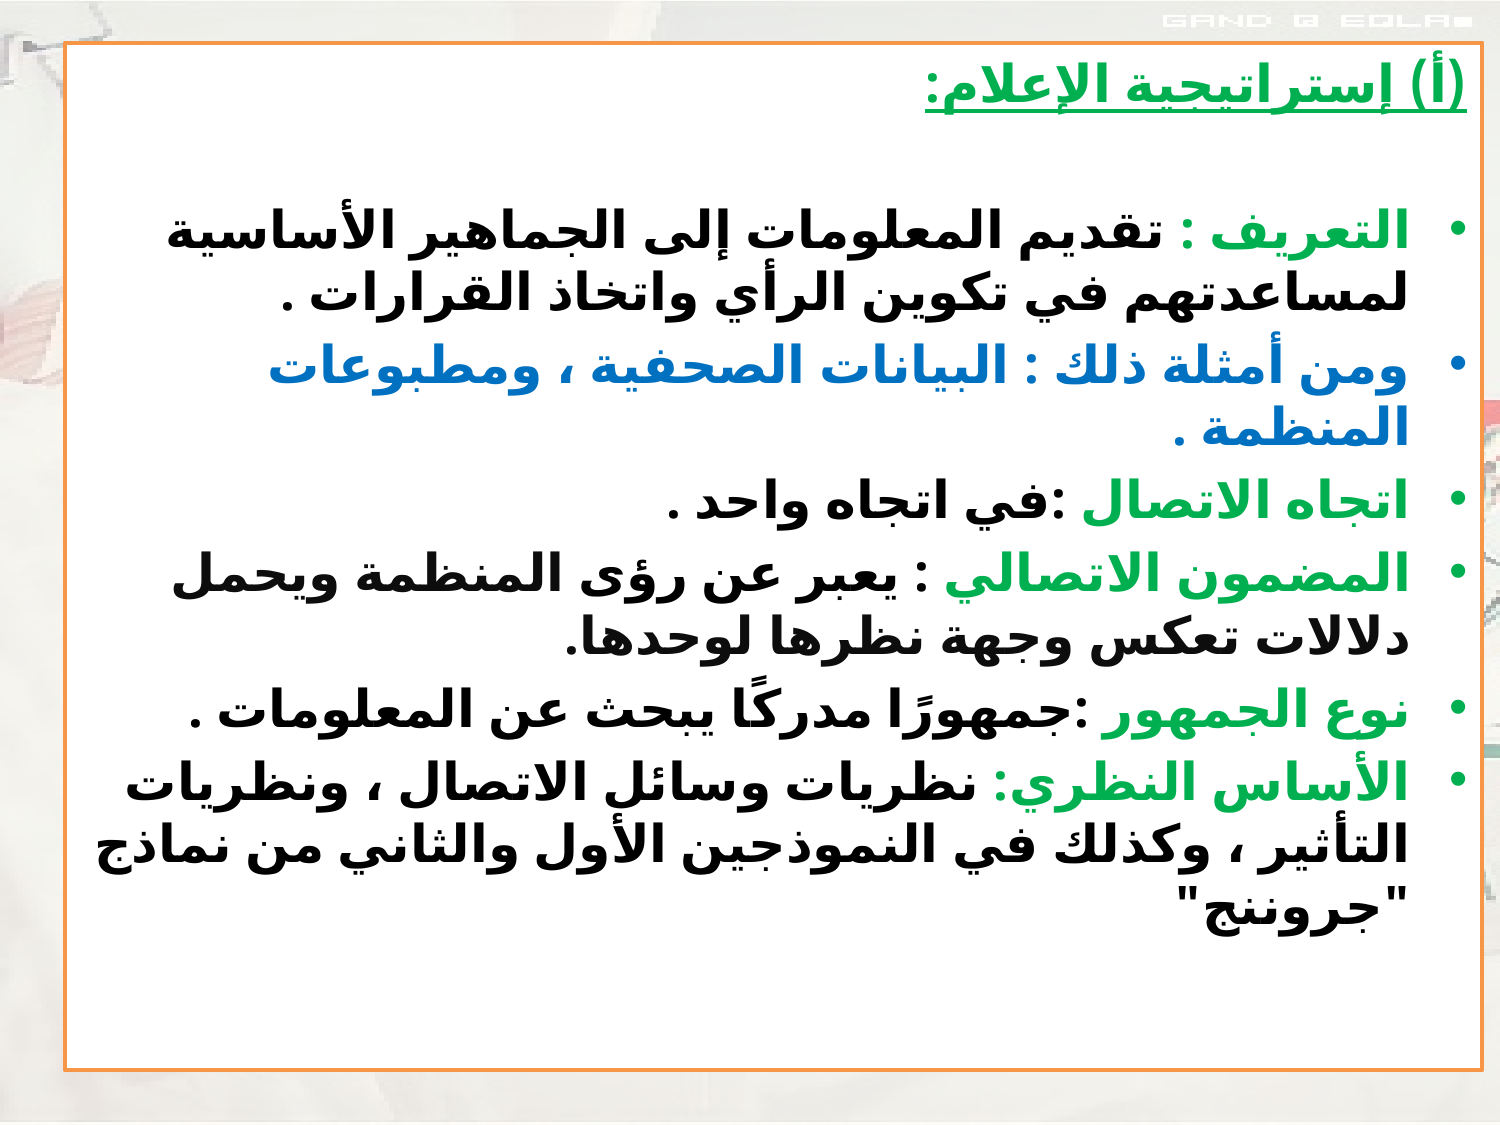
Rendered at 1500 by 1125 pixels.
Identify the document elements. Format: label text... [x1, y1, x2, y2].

list (أ) إستراتيجية الإعلام: التعريف : تقديم المعلومات إلى الجماهير الأساسية لمساعدتهم في تكوين الرأي واتخاذ القرارات . ومن أمثلة ذلك : البيانات الصحفية ، ومطبوعات المنظمة . اتجاه الاتصال :في اتجاه واحد . المضمون الاتصالي : يعبر عن رؤى المنظمة ويحمل دلالات تعكس وجهة نظرها لوحدها. نوع الجمهور :جمهورًا مدركًا يبحث عن المعلومات . الأساس النظري: نظريات وسائل الاتصال ، ونظريات التأثير ، وكذلك في النموذجين الأول والثاني من نماذج "جروننج" [63, 41, 1484, 1072]
